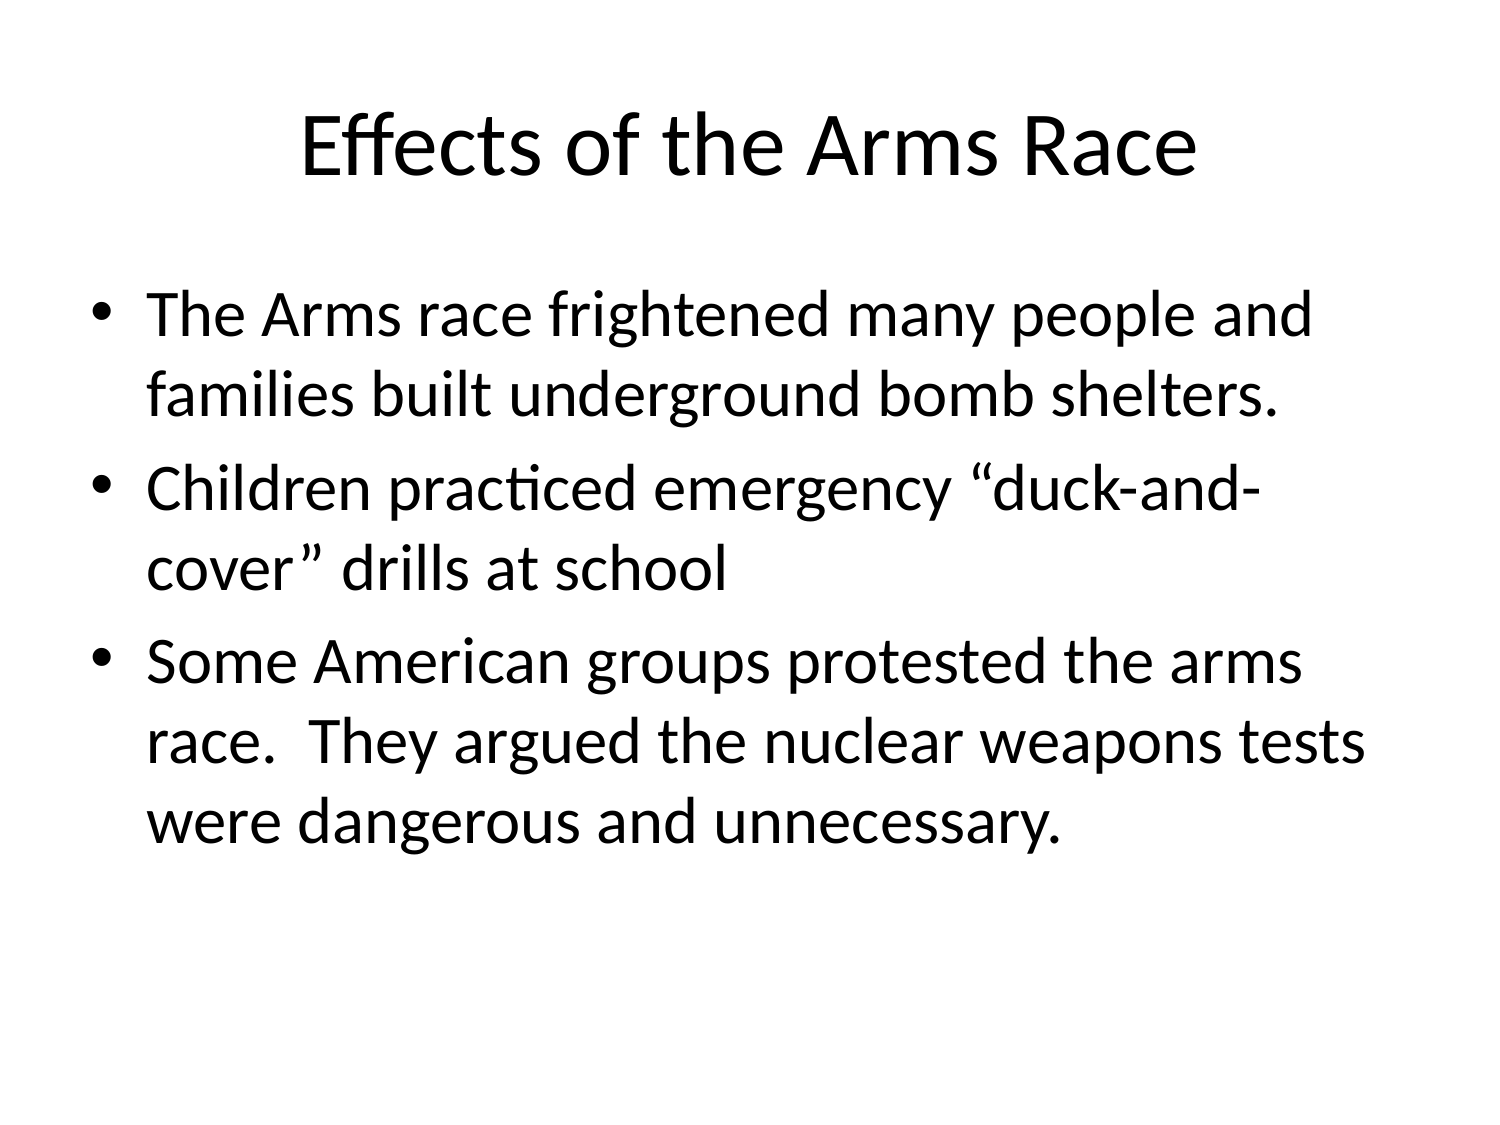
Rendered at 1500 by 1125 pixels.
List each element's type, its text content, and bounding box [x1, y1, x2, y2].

title Effects of the Arms Race [75, 45, 1425, 233]
list The Arms race frightened many people and families built underground bomb shelters. Children practiced emergency “duck-and-cover” drills at school Some American groups protested the arms race. They argued the nuclear weapons tests were dangerous and unnecessary. [75, 262, 1425, 1005]
